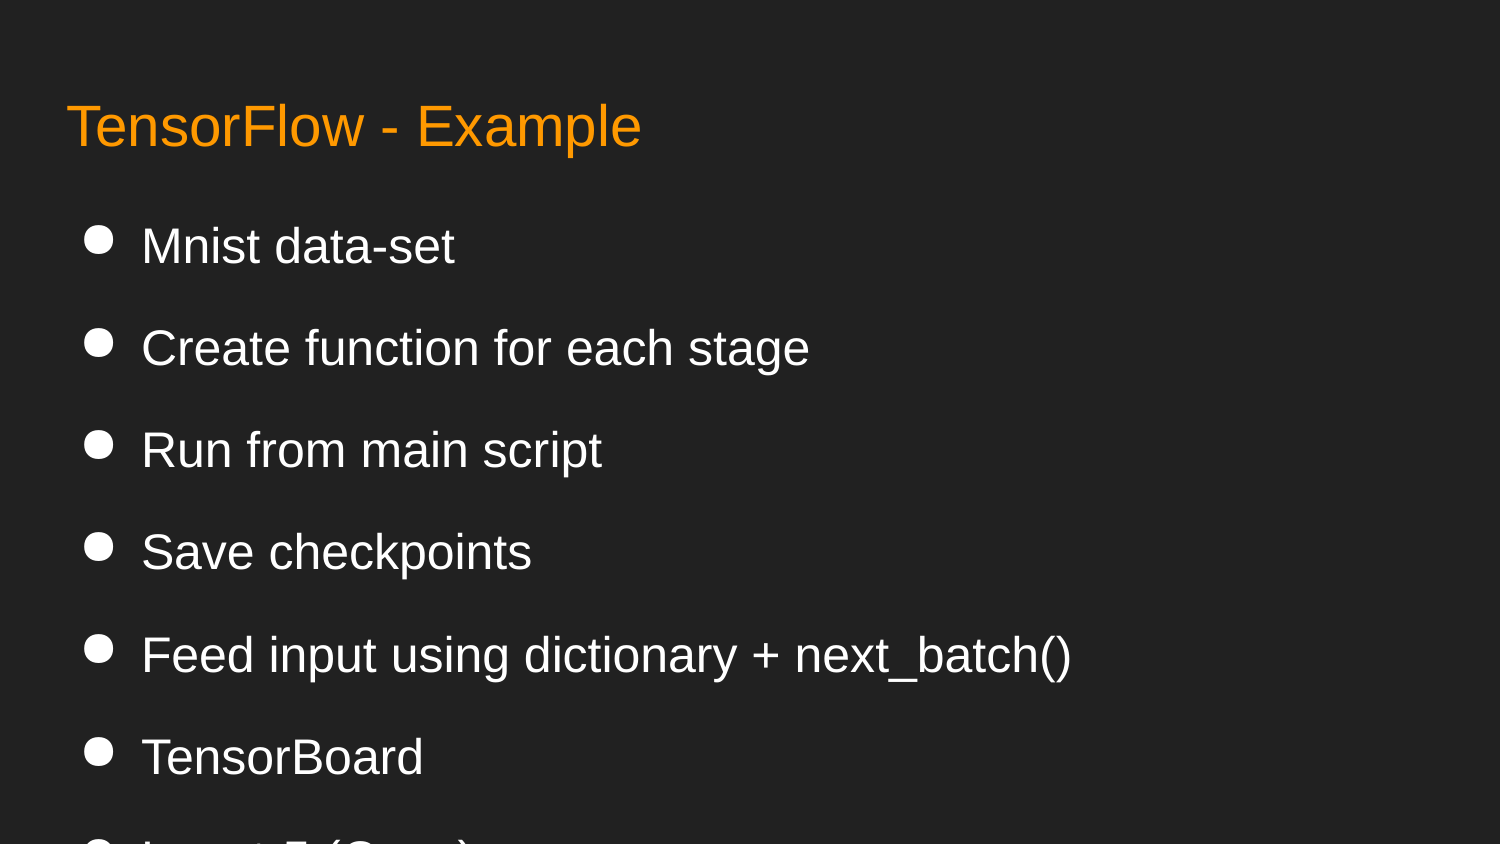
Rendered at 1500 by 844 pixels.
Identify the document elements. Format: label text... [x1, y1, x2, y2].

list Mnist data-set Create function for each stage Run from main script Save checkpoints Feed input using dictionary + next_batch() TensorBoard Lenet-5 (Conv) In order to run tensorflow: Unsetenv LD_LIBRARY_PATH [51, 189, 1449, 750]
title TensorFlow - Example [51, 72, 1449, 167]
